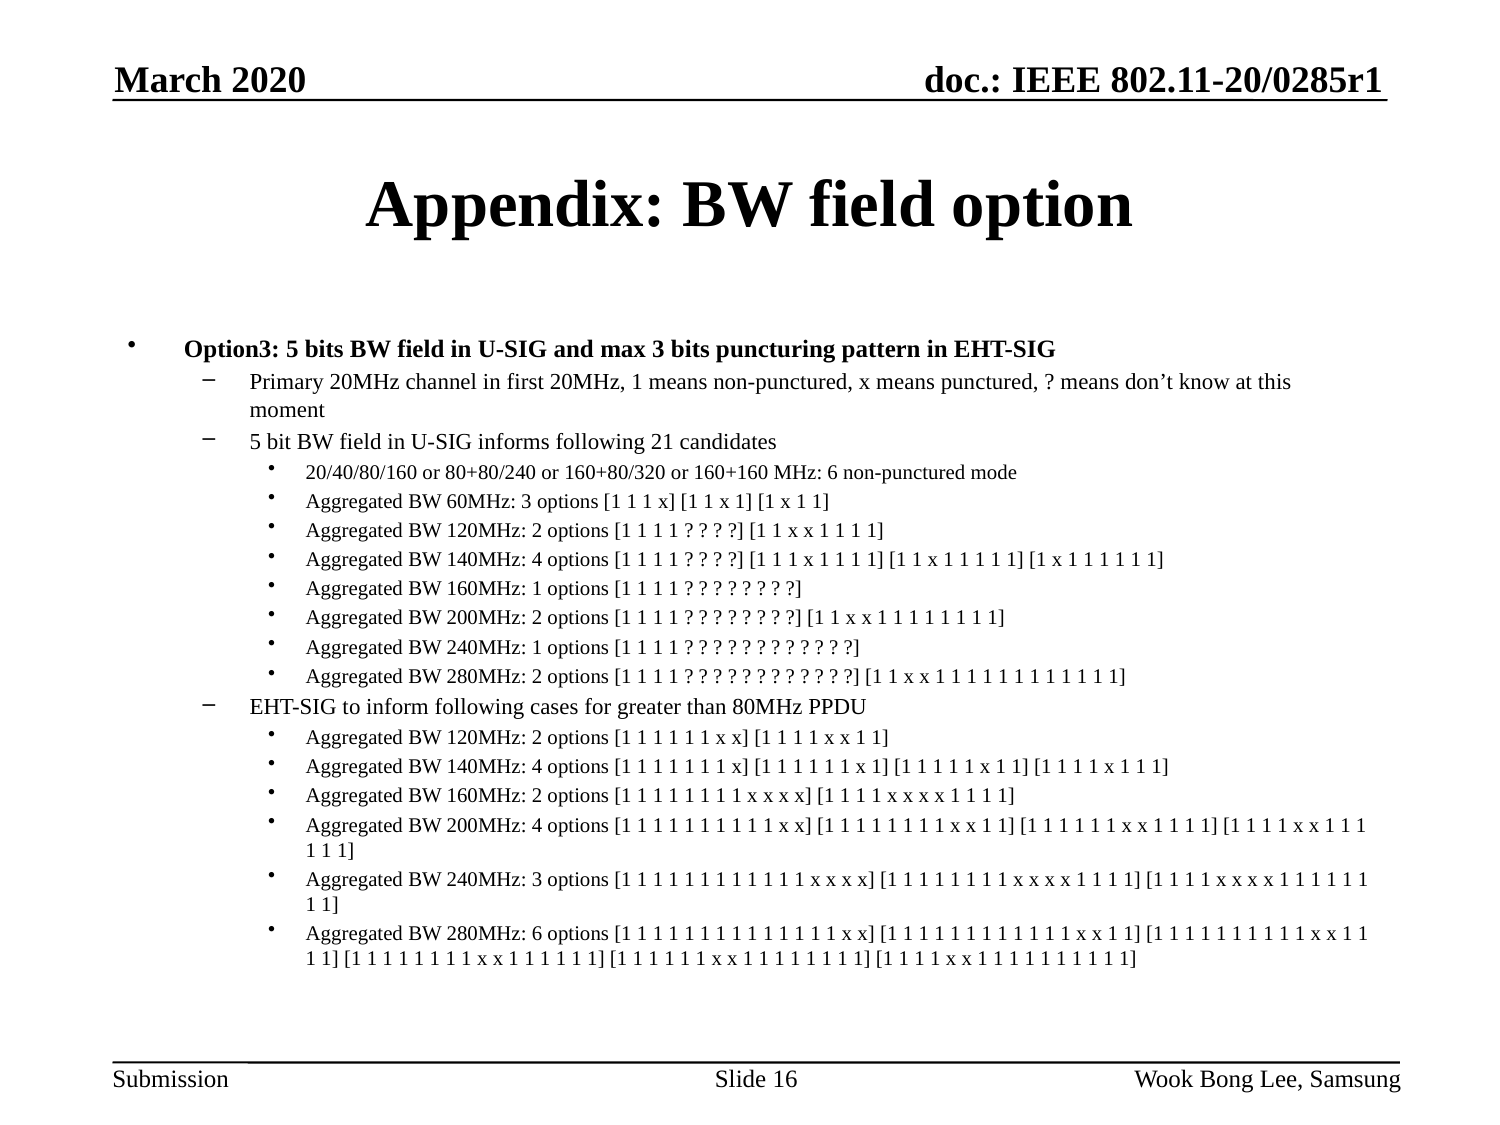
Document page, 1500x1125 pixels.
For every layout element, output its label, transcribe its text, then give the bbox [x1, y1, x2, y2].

slide_number Slide 16 [712, 1061, 800, 1093]
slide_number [114, 54, 309, 101]
footer Wook Bong Lee, Samsung [1130, 1061, 1402, 1093]
title Appendix: BW field option [112, 112, 1388, 288]
list Option3: 5 bits BW field in U-SIG and max 3 bits puncturing pattern in EHT-SIG Primary 20MHz channel in first 20MHz, 1 means non-punctured, x means punctured, ? means don’t know at this moment 5 bit BW field in U-SIG informs following 21 candidates 20/40/80/160 or 80+80/240 or 160+80/320 or 160+160 MHz: 6 non-punctured mode Aggregated BW 60MHz: 3 options [1 1 1 x] [1 1 x 1] [1 x 1 1] Aggregated BW 120MHz: 2 options [1 1 1 1 ? ? ? ?] [1 1 x x 1 1 1 1] Aggregated BW 140MHz: 4 options [1 1 1 1 ? ? ? ?] [1 1 1 x 1 1 1 1] [1 1 x 1 1 1 1 1] [1 x 1 1 1 1 1 1] Aggregated BW 160MHz: 1 options [1 1 1 1 ? ? ? ? ? ? ? ?] Aggregated BW 200MHz: 2 options [1 1 1 1 ? ? ? ? ? ? ? ?] [1 1 x x 1 1 1 1 1 1 1 1] Aggregated BW 240MHz: 1 options [1 1 1 1 ? ? ? ? ? ? ? ? ? ? ? ?] Aggregated BW 280MHz: 2 options [1 1 1 1 ? ? ? ? ? ? ? ? ? ? ? ?] [1 1 x x 1 1 1 1 1 1 1 1 1 1 1 1] EHT-SIG to inform following cases for greater than 80MHz PPDU Aggregated BW 120MHz: 2 options [1 1 1 1 1 1 x x] [1 1 1 1 x x 1 1] Aggregated BW 140MHz: 4 options [1 1 1 1 1 1 1 x] [1 1 1 1 1 1 x 1] [1 1 1 1 1 x 1 1] [1 1 1 1 x 1 1 1] Aggregated BW 160MHz: 2 options [1 1 1 1 1 1 1 1 x x x x] [1 1 1 1 x x x x 1 1 1 1] Aggregated BW 200MHz: 4 options [1 1 1 1 1 1 1 1 1 1 x x] [1 1 1 1 1 1 1 1 x x 1 1] [1 1 1 1 1 1 x x 1 1 1 1] [1 1 1 1 x x 1 1 1 1 1 1] Aggregated BW 240MHz: 3 options [1 1 1 1 1 1 1 1 1 1 1 1 x x x x] [1 1 1 1 1 1 1 1 x x x x 1 1 1 1] [1 1 1 1 x x x x 1 1 1 1 1 1 1 1] Aggregated BW 280MHz: 6 options [1 1 1 1 1 1 1 1 1 1 1 1 1 1 x x] [1 1 1 1 1 1 1 1 1 1 1 1 x x 1 1] [1 1 1 1 1 1 1 1 1 1 x x 1 1 1 1] [1 1 1 1 1 1 1 1 x x 1 1 1 1 1 1] [1 1 1 1 1 1 x x 1 1 1 1 1 1 1 1] [1 1 1 1 x x 1 1 1 1 1 1 1 1 1 1] [112, 324, 1388, 1001]
